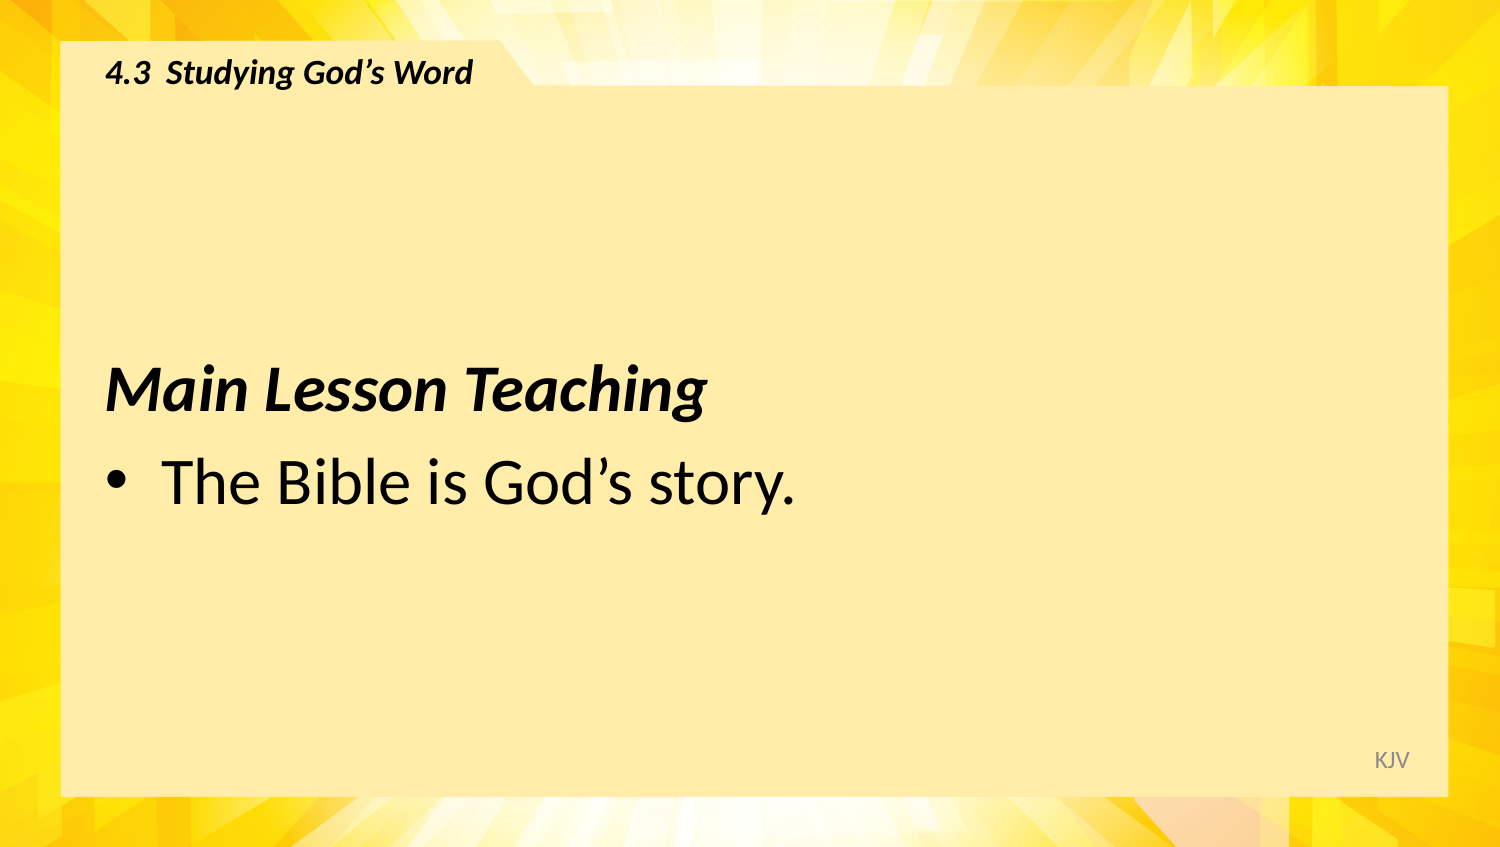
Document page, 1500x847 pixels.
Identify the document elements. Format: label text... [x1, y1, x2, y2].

footer KJV [950, 736, 1425, 782]
list Main Lesson Teaching The Bible is God’s story. [89, 141, 1403, 722]
picture [0, 0, 1500, 847]
title 4.3 Studying God’s Word [89, 33, 1420, 108]
